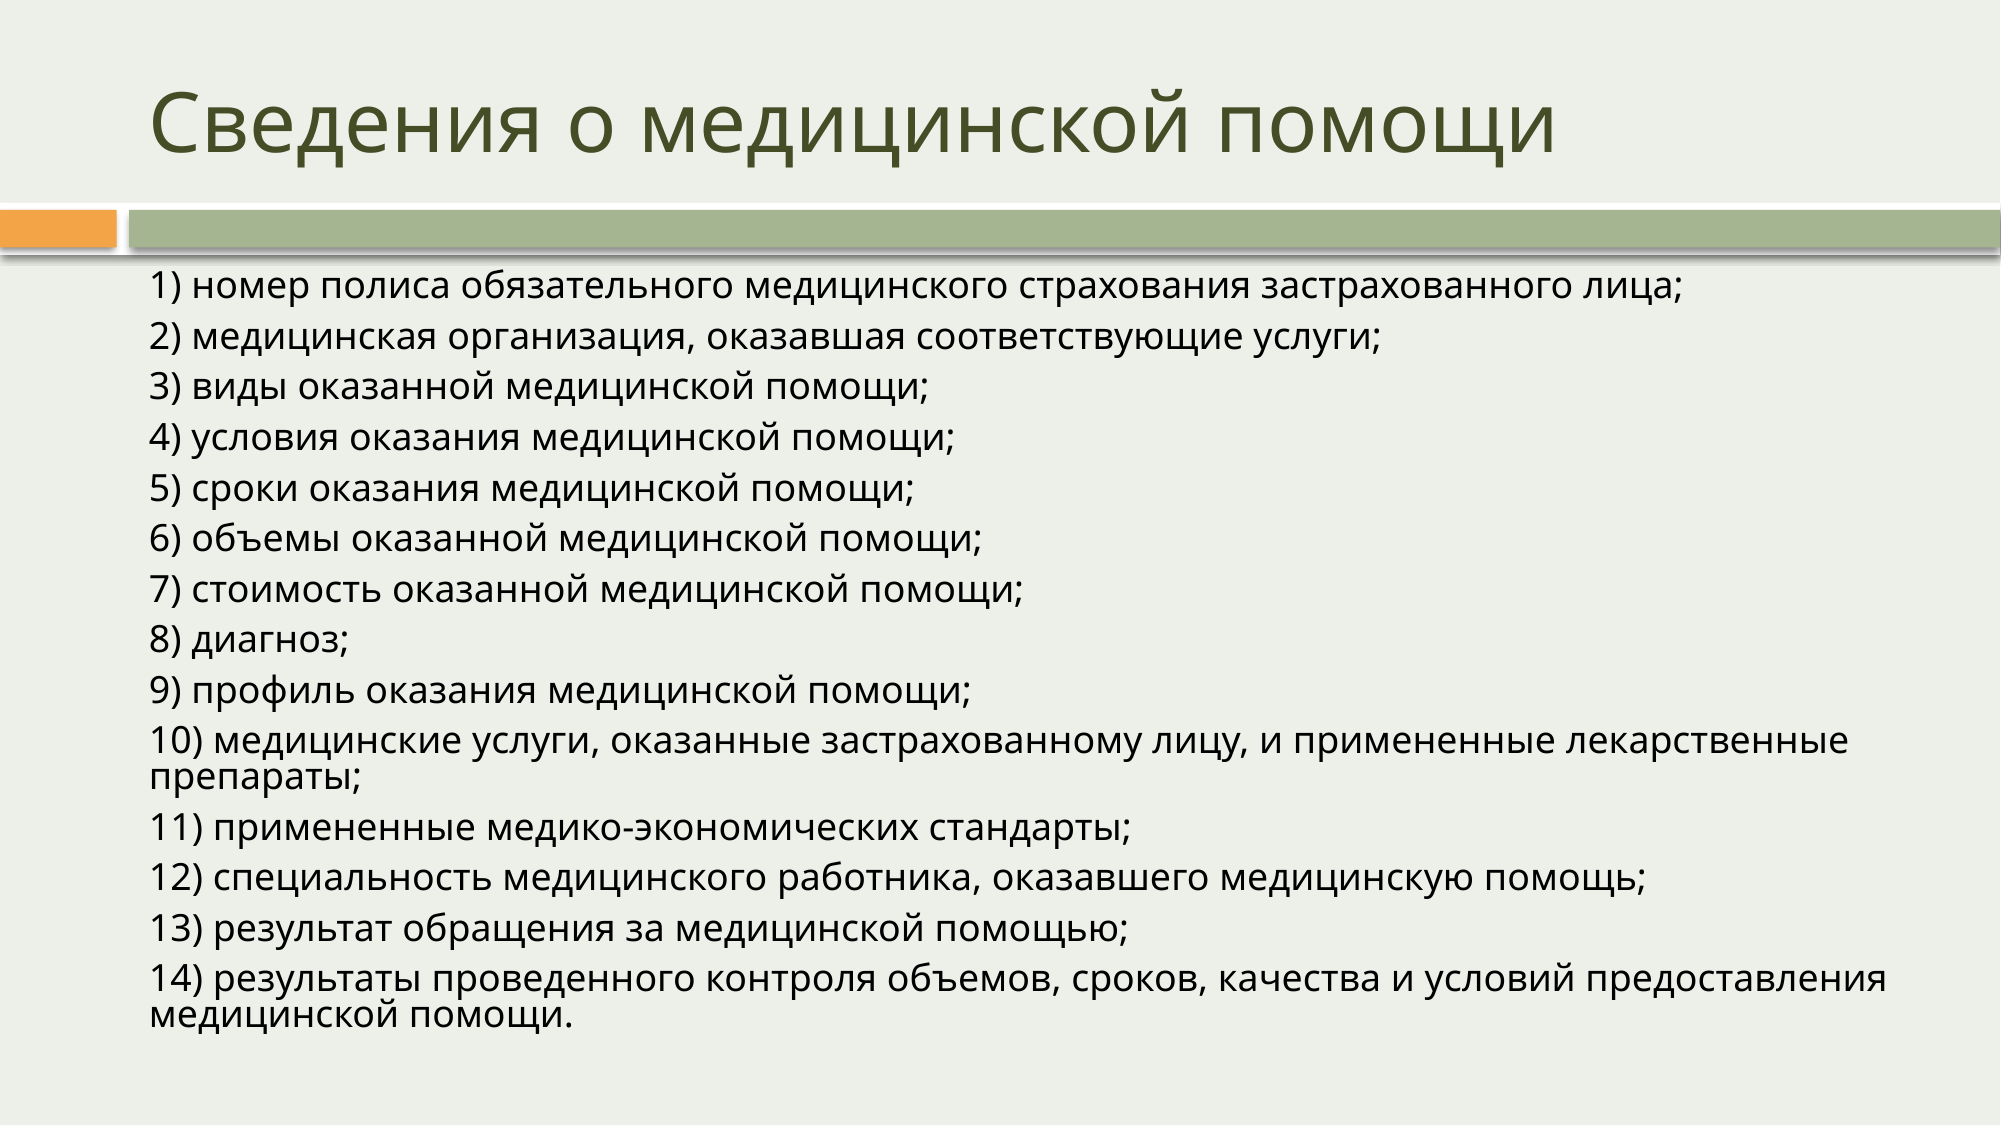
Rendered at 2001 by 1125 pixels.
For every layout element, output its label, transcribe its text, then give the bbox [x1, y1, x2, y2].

title Сведения о медицинской помощи [133, 37, 1918, 200]
list 1) номер полиса обязательного медицинского страхования застрахованного лица; 2) медицинская организация, оказавшая соответствующие услуги; 3) виды оказанной медицинской помощи; 4) условия оказания медицинской помощи; 5) сроки оказания медицинской помощи; 6) объемы оказанной медицинской помощи; 7) стоимость оказанной медицинской помощи; 8) диагноз; 9) профиль оказания медицинской помощи; 10) медицинские услуги, оказанные застрахованному лицу, и примененные лекарственные препараты; 11) примененные медико-экономических стандарты; 12) специальность медицинского работника, оказавшего медицинскую помощь; 13) результат обращения за медицинской помощью; 14) результаты проведенного контроля объемов, сроков, качества и условий предоставления медицинской помощи. [133, 262, 1918, 1000]
